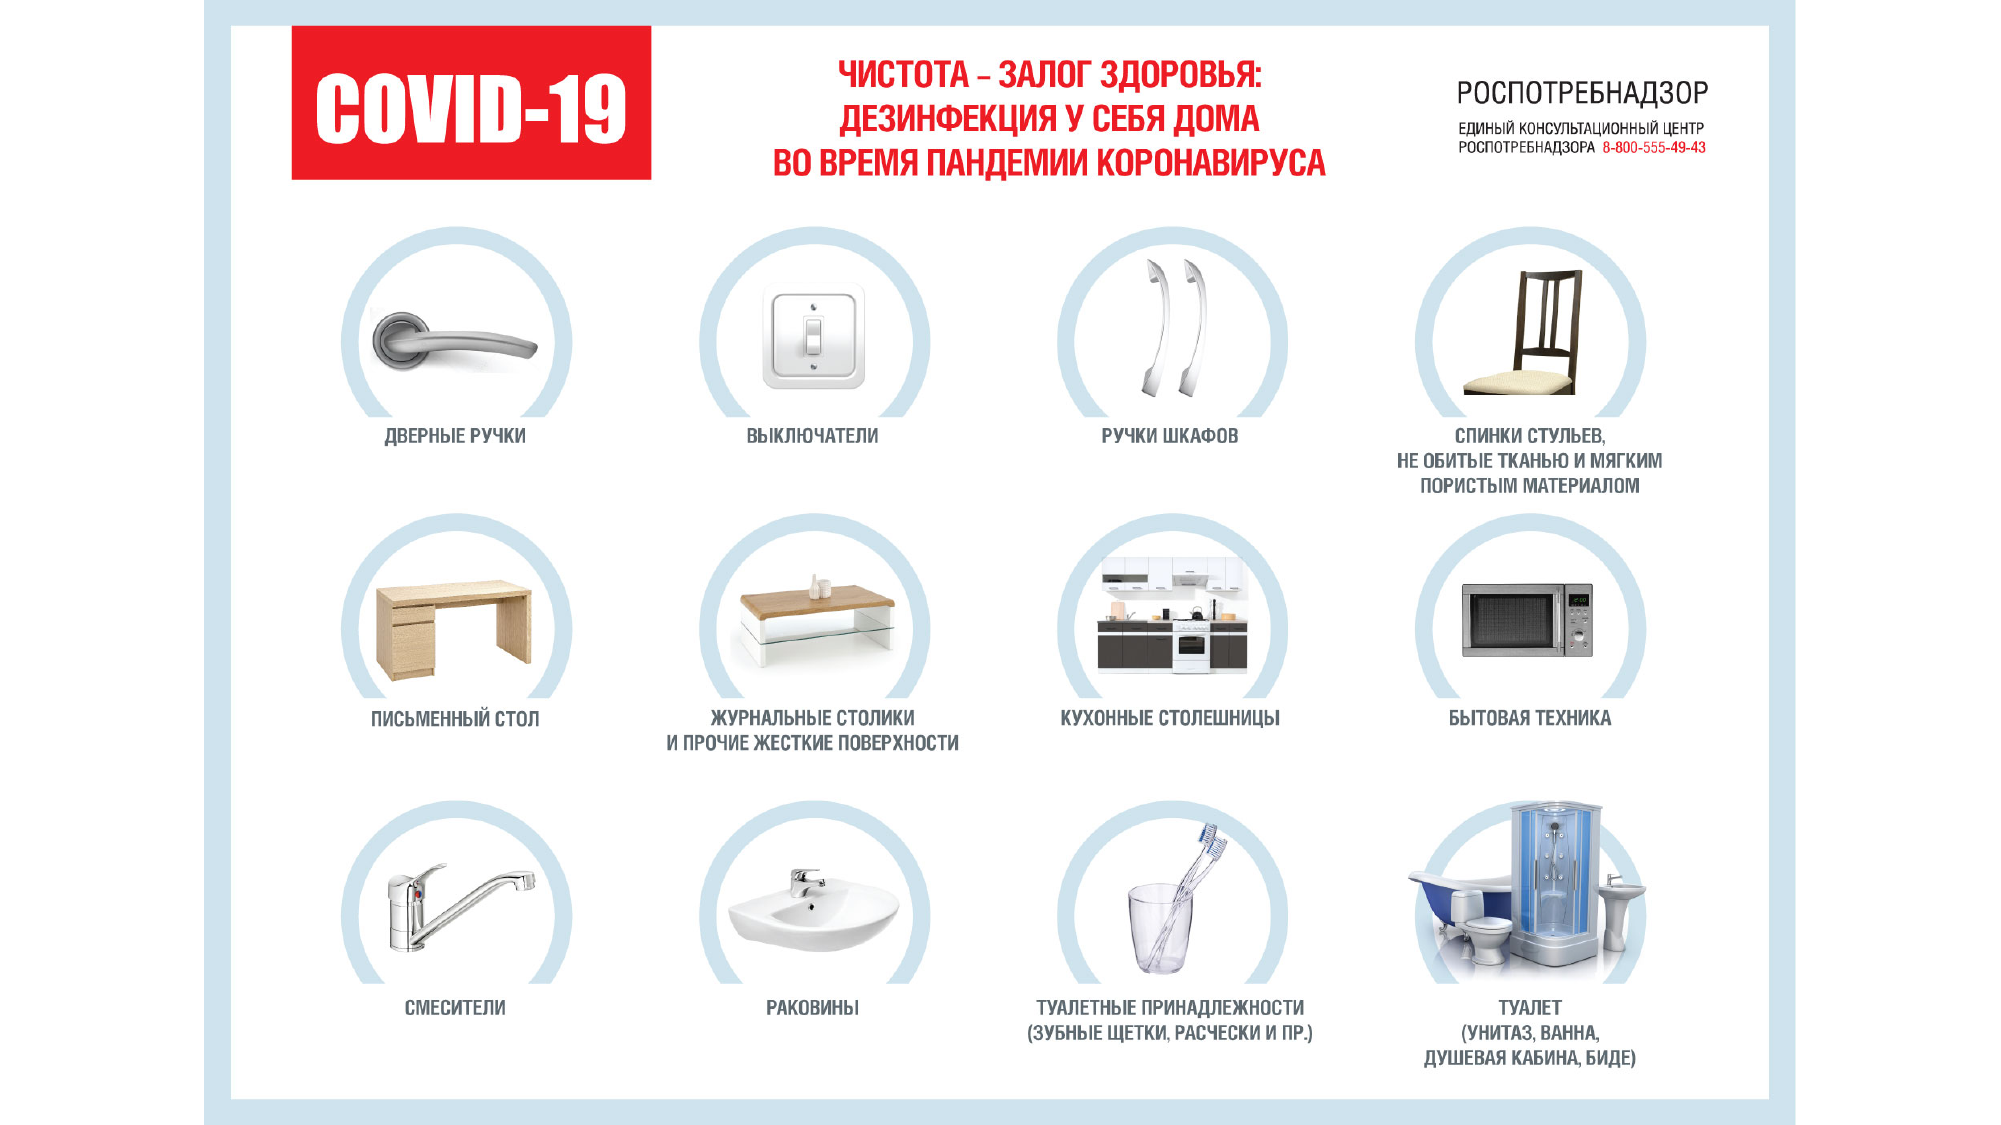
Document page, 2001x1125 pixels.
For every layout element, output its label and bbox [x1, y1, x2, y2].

picture [204, 0, 1796, 1125]
